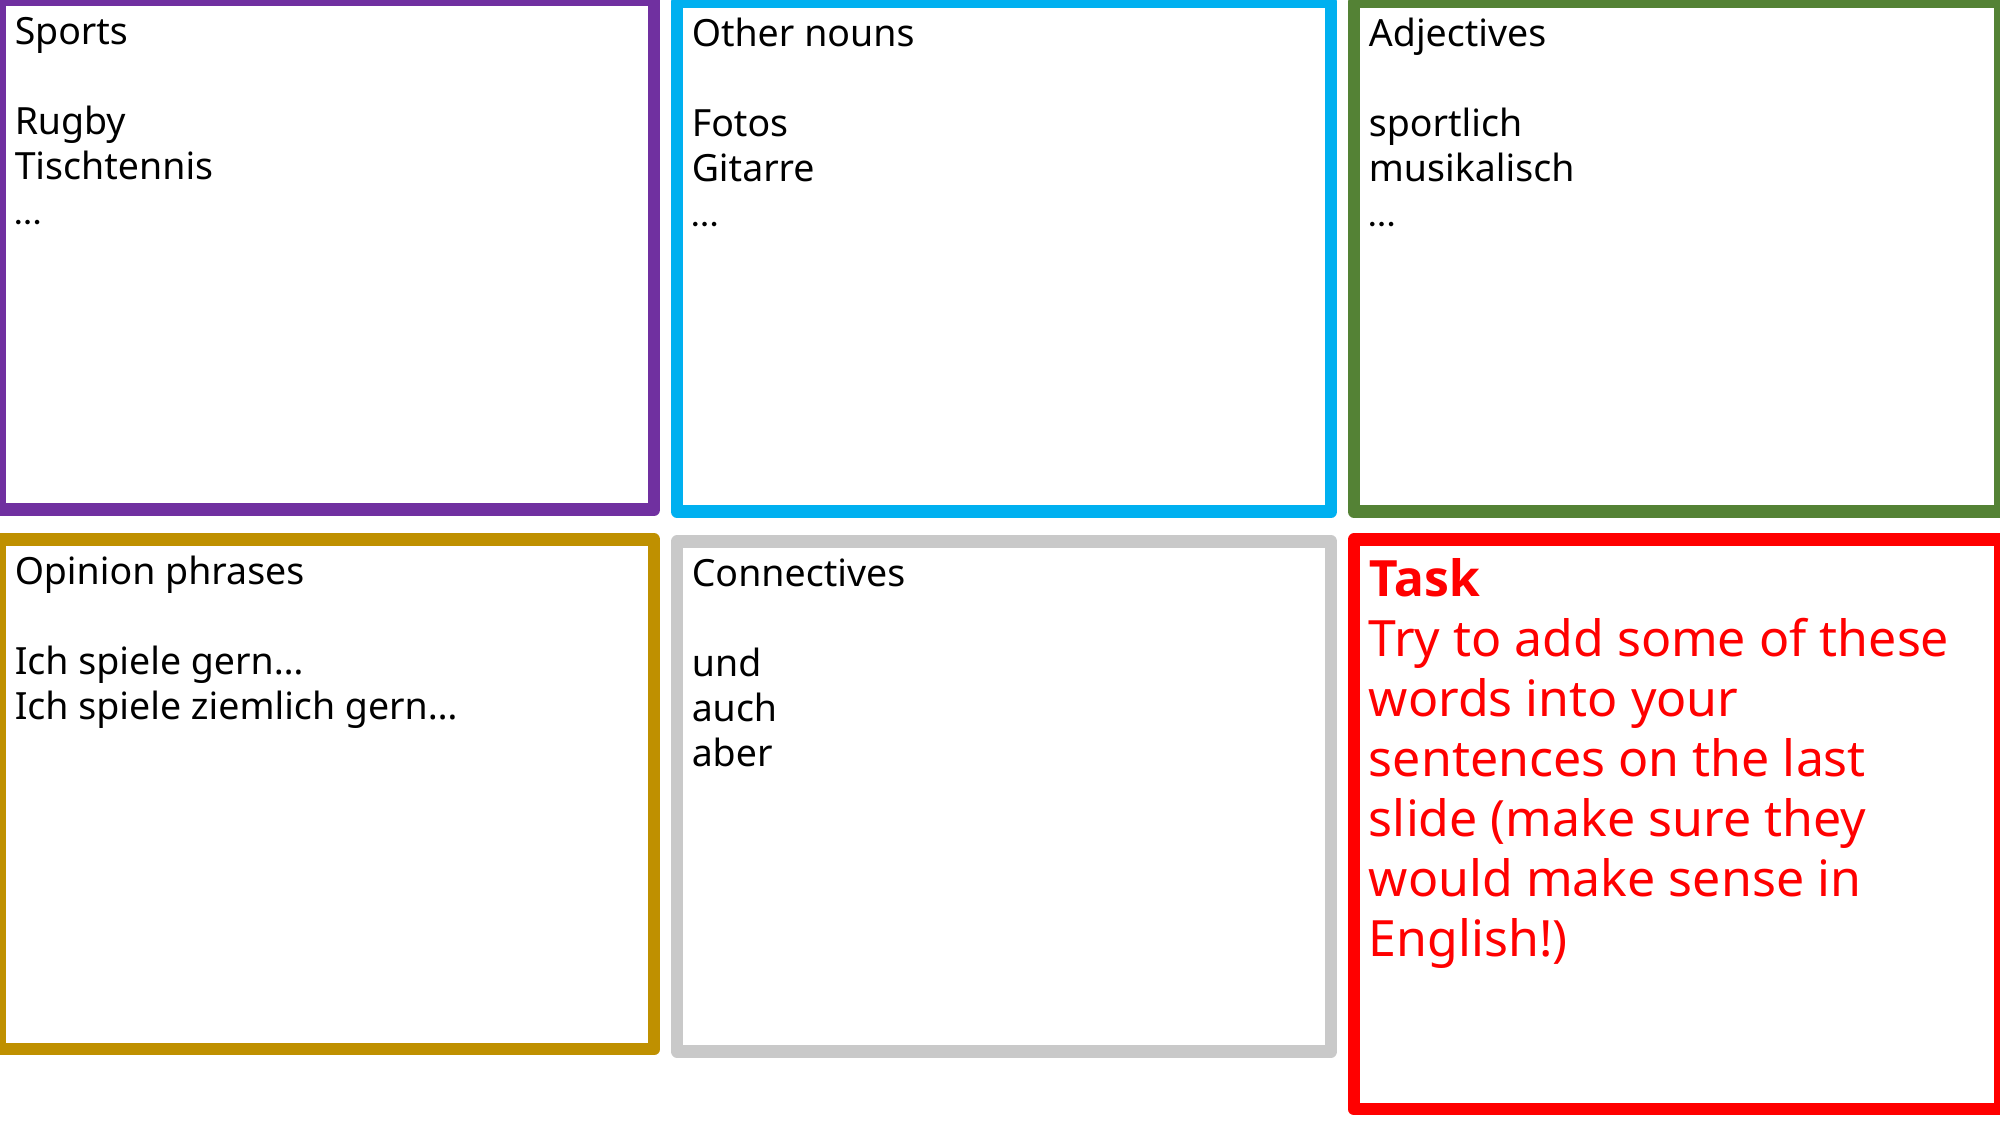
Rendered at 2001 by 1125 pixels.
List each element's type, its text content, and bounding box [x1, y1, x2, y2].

text_box Task Try to add some of these words into your sentences on the last slide (make sure they would make sense in English!) [1354, 539, 2000, 1110]
text_box Adjectives sportlich musikalisch … [1354, 2, 2000, 512]
text_box Sports Rugby Tischtennis … [0, 0, 655, 510]
text_box Connectives und auch aber [677, 541, 1332, 1052]
text_box Opinion phrases Ich spiele gern… Ich spiele ziemlich gern… [0, 539, 655, 1050]
text_box Other nouns Fotos Gitarre … [677, 2, 1332, 512]
